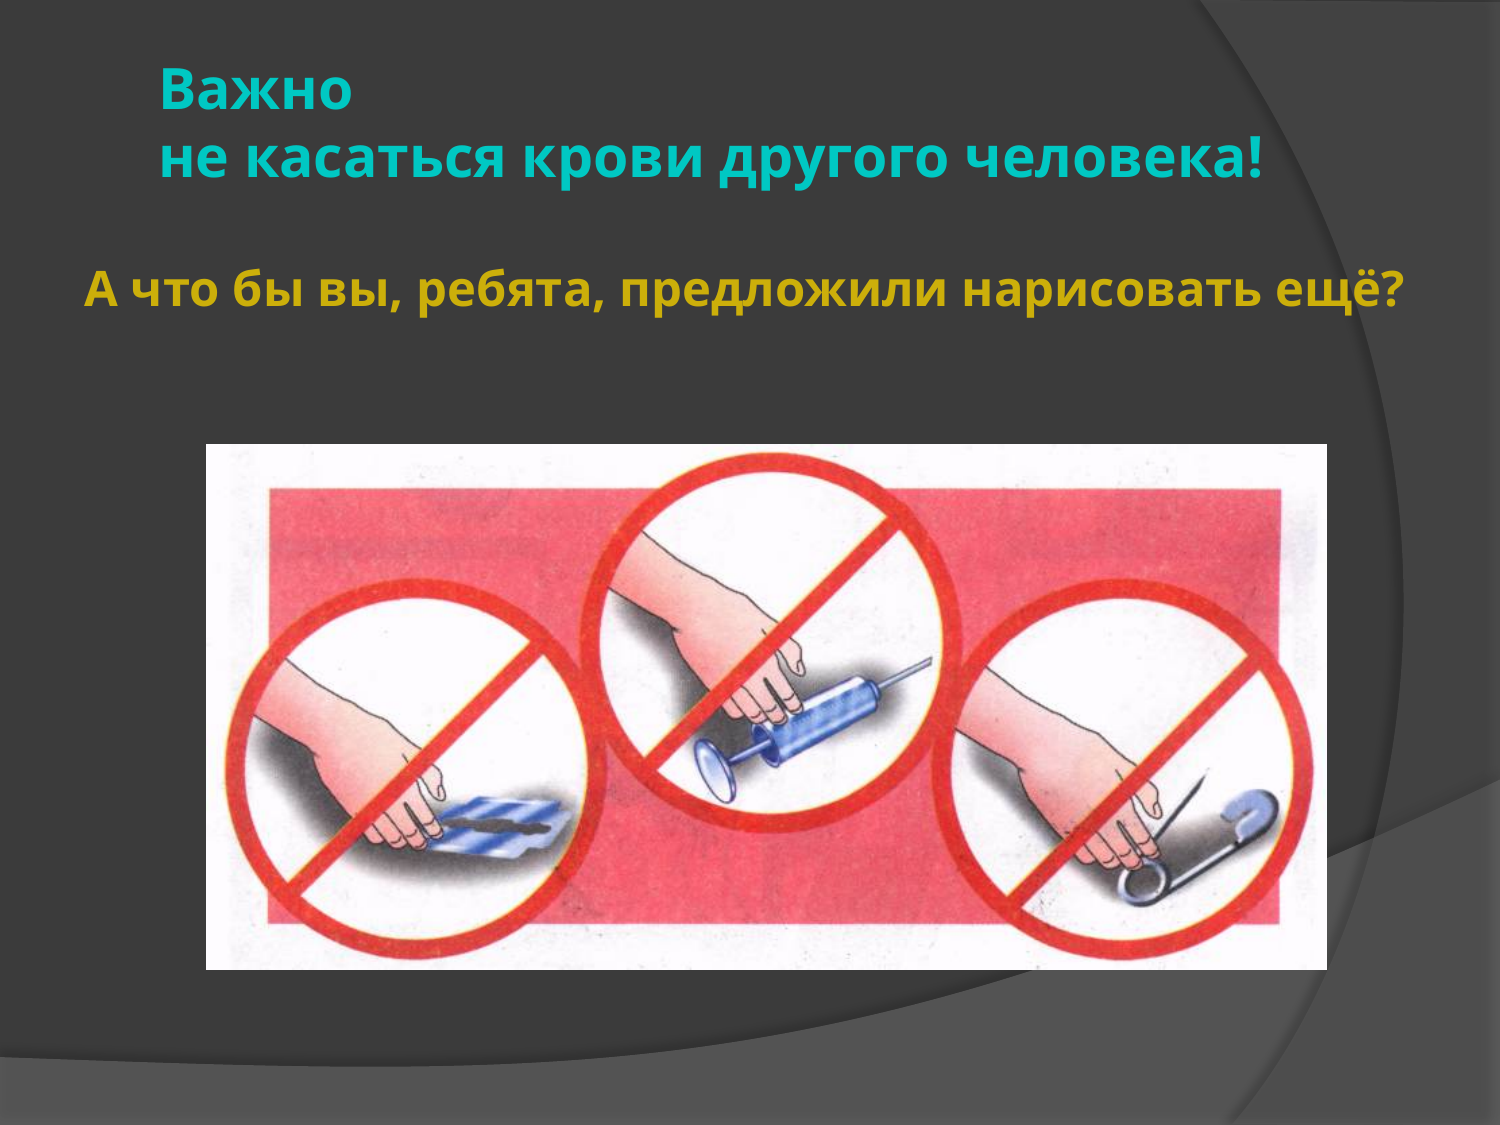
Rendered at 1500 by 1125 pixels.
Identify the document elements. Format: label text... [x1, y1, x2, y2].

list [206, 444, 1327, 971]
title Важно не касаться крови другого человека! А что бы вы, ребята, предложили нарисовать ещё? [76, 42, 1424, 327]
